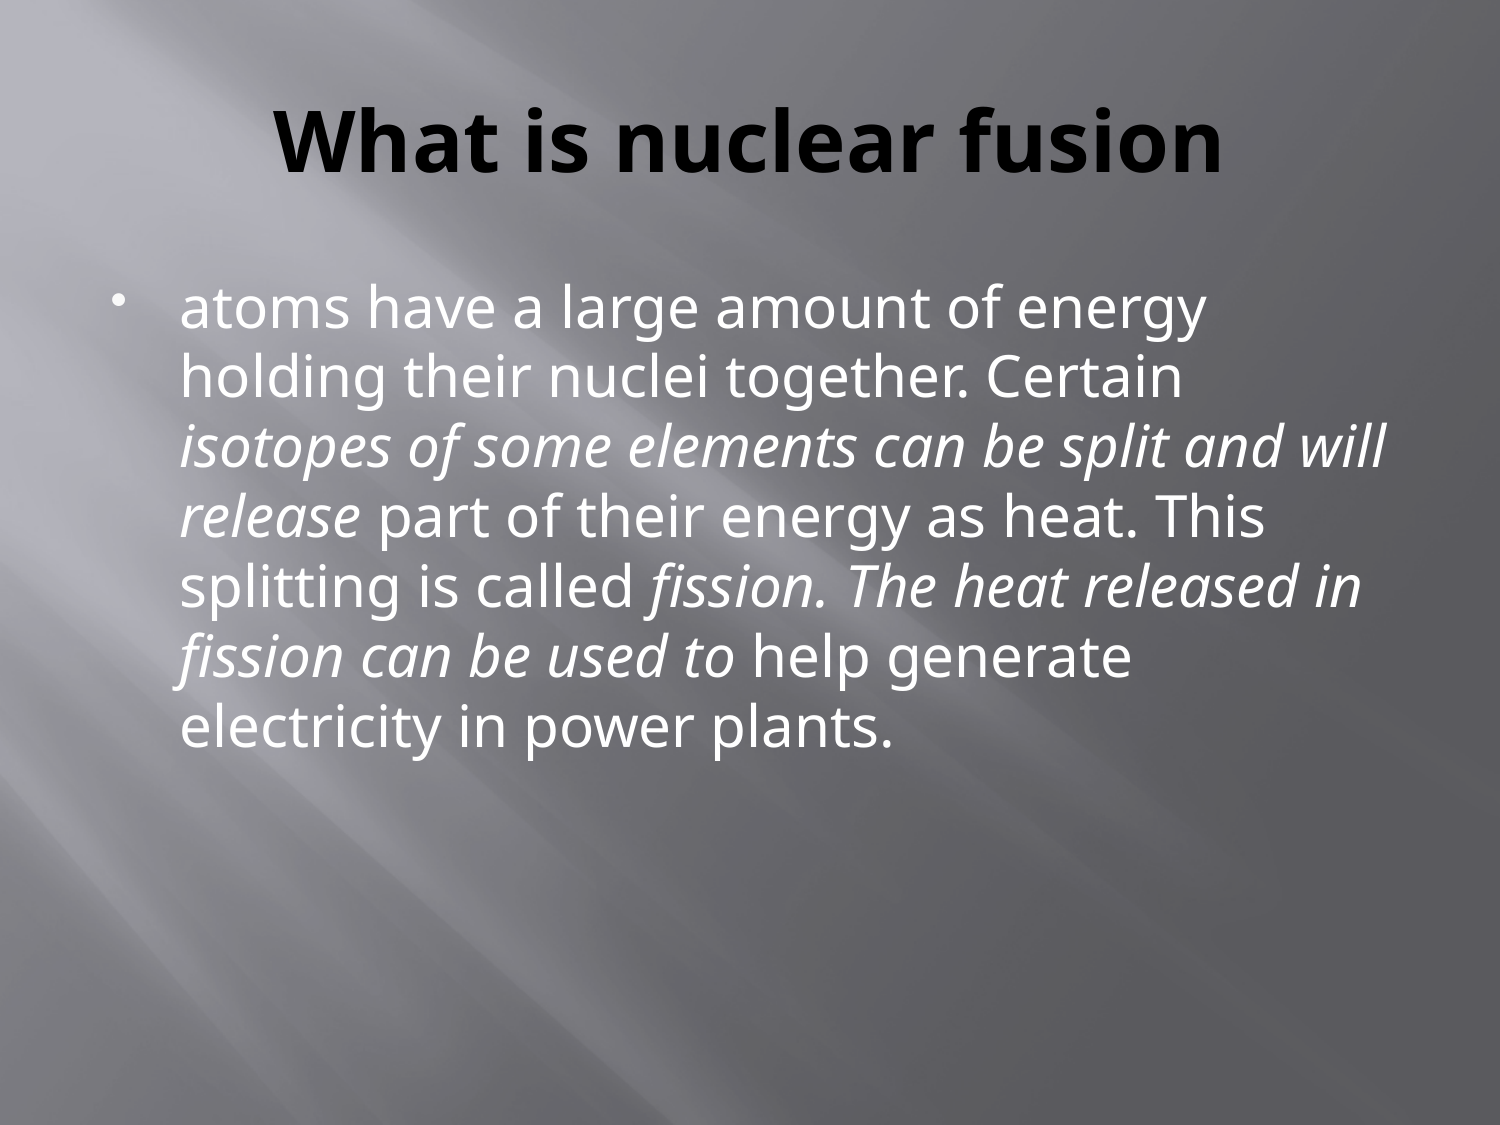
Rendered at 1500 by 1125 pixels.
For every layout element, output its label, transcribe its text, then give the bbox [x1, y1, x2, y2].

list atoms have a large amount of energy holding their nuclei together. Certain isotopes of some elements can be split and will release part of their energy as heat. This splitting is called fission. The heat released in fission can be used to help generate electricity in power plants. [75, 262, 1425, 1035]
title What is nuclear fusion [75, 45, 1425, 233]
